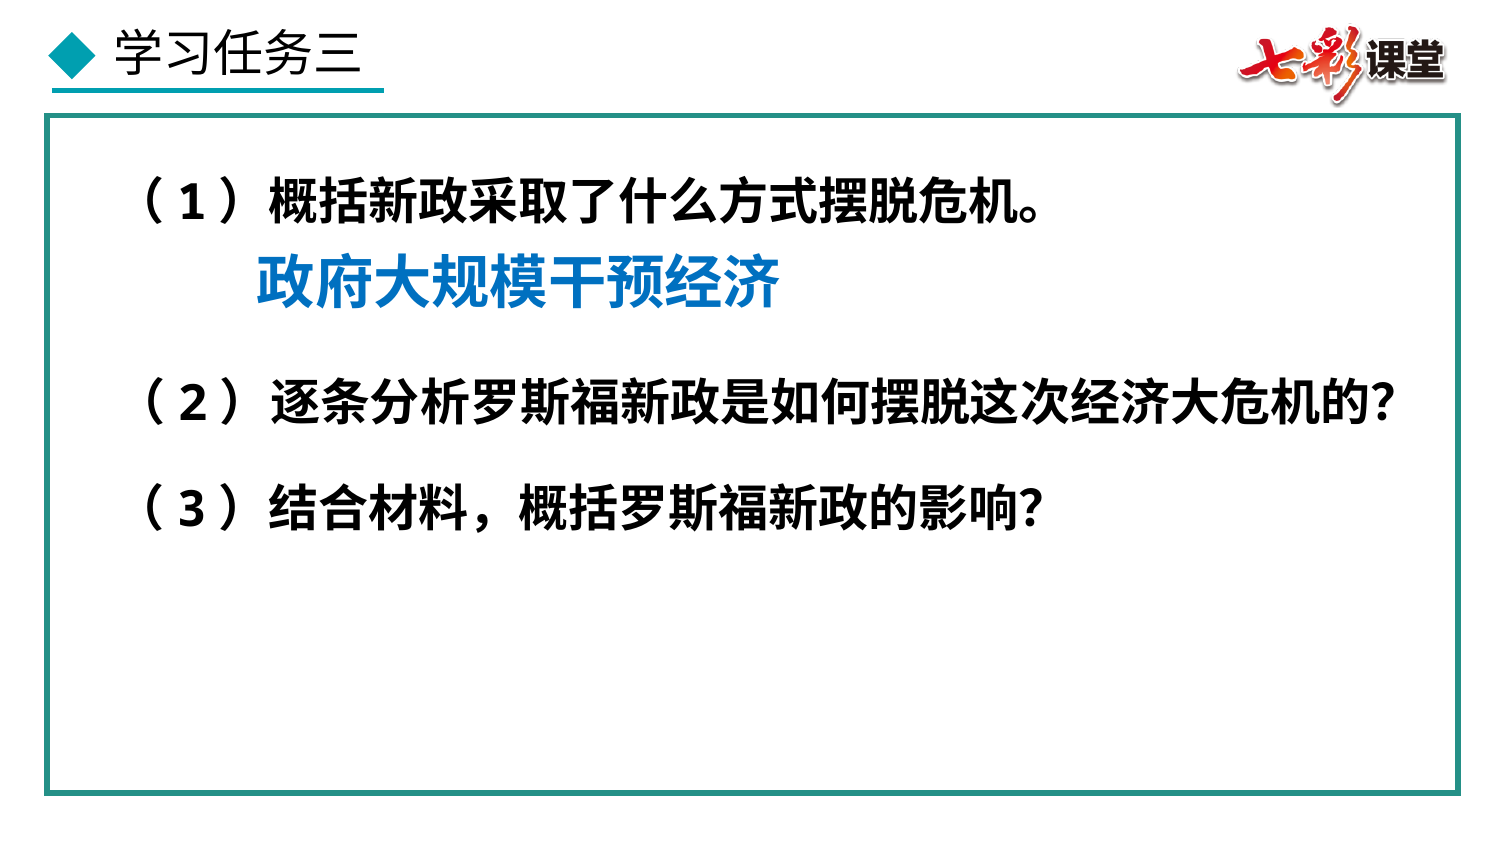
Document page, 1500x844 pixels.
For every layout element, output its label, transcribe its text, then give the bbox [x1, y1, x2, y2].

text_box （3）结合材料，概括罗斯福新政的影响？ [99, 469, 1435, 544]
text_box 政府大规模干预经济 [242, 237, 1300, 323]
picture [1234, 20, 1451, 108]
text_box （2）逐条分析罗斯福新政是如何摆脱这次经济大危机的？ [101, 362, 1436, 438]
text_box （1）概括新政采取了什么方式摆脱危机。 [100, 162, 1164, 237]
